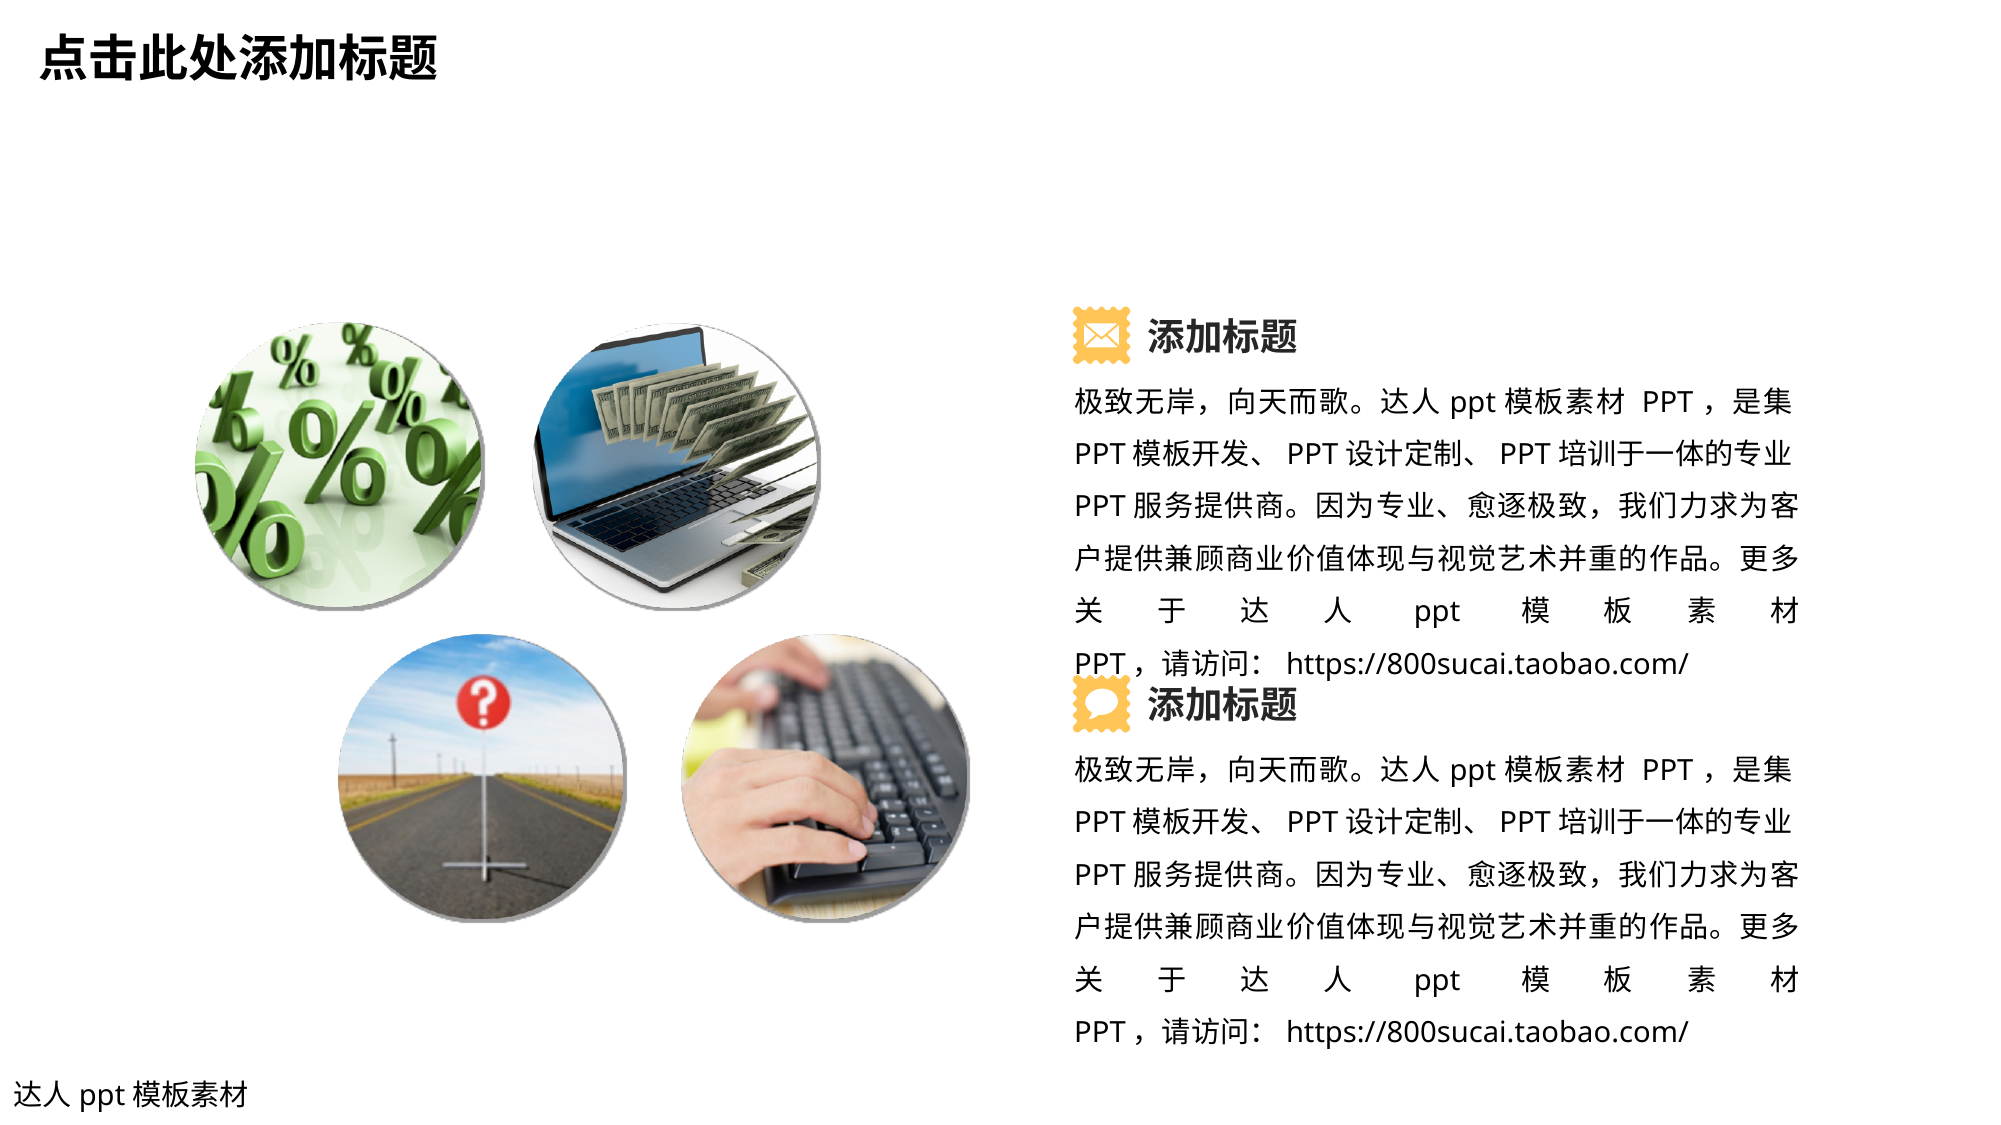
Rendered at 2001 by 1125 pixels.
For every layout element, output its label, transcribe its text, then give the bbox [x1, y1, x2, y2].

text_box 达人ppt模板素材 [0, 1069, 264, 1119]
text_box 添加标题 [1140, 681, 1333, 727]
text_box [1072, 306, 1131, 365]
text_box 点击此处添加标题 [23, 18, 465, 94]
text_box 极致无岸，向天而歌。达人ppt模板素材 PPT，是集PPT模板开发、PPT设计定制、PPT培训于一体的专业PPT服务提供商。因为专业、愈逐极致，我们力求为客户提供兼顾商业价值体现与视觉艺术并重的作品。更多关于达人ppt模板素材 PPT，请访问：https://800sucai.taobao.com/ [1059, 726, 1815, 1056]
text_box [1072, 674, 1131, 726]
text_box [195, 322, 967, 919]
text_box 极致无岸，向天而歌。达人ppt模板素材 PPT，是集PPT模板开发、PPT设计定制、PPT培训于一体的专业PPT服务提供商。因为专业、愈逐极致，我们力求为客户提供兼顾商业价值体现与视觉艺术并重的作品。更多关于达人ppt模板素材 PPT，请访问：https://800sucai.taobao.com/ [1059, 357, 1815, 688]
text_box 添加标题 [1140, 312, 1333, 358]
